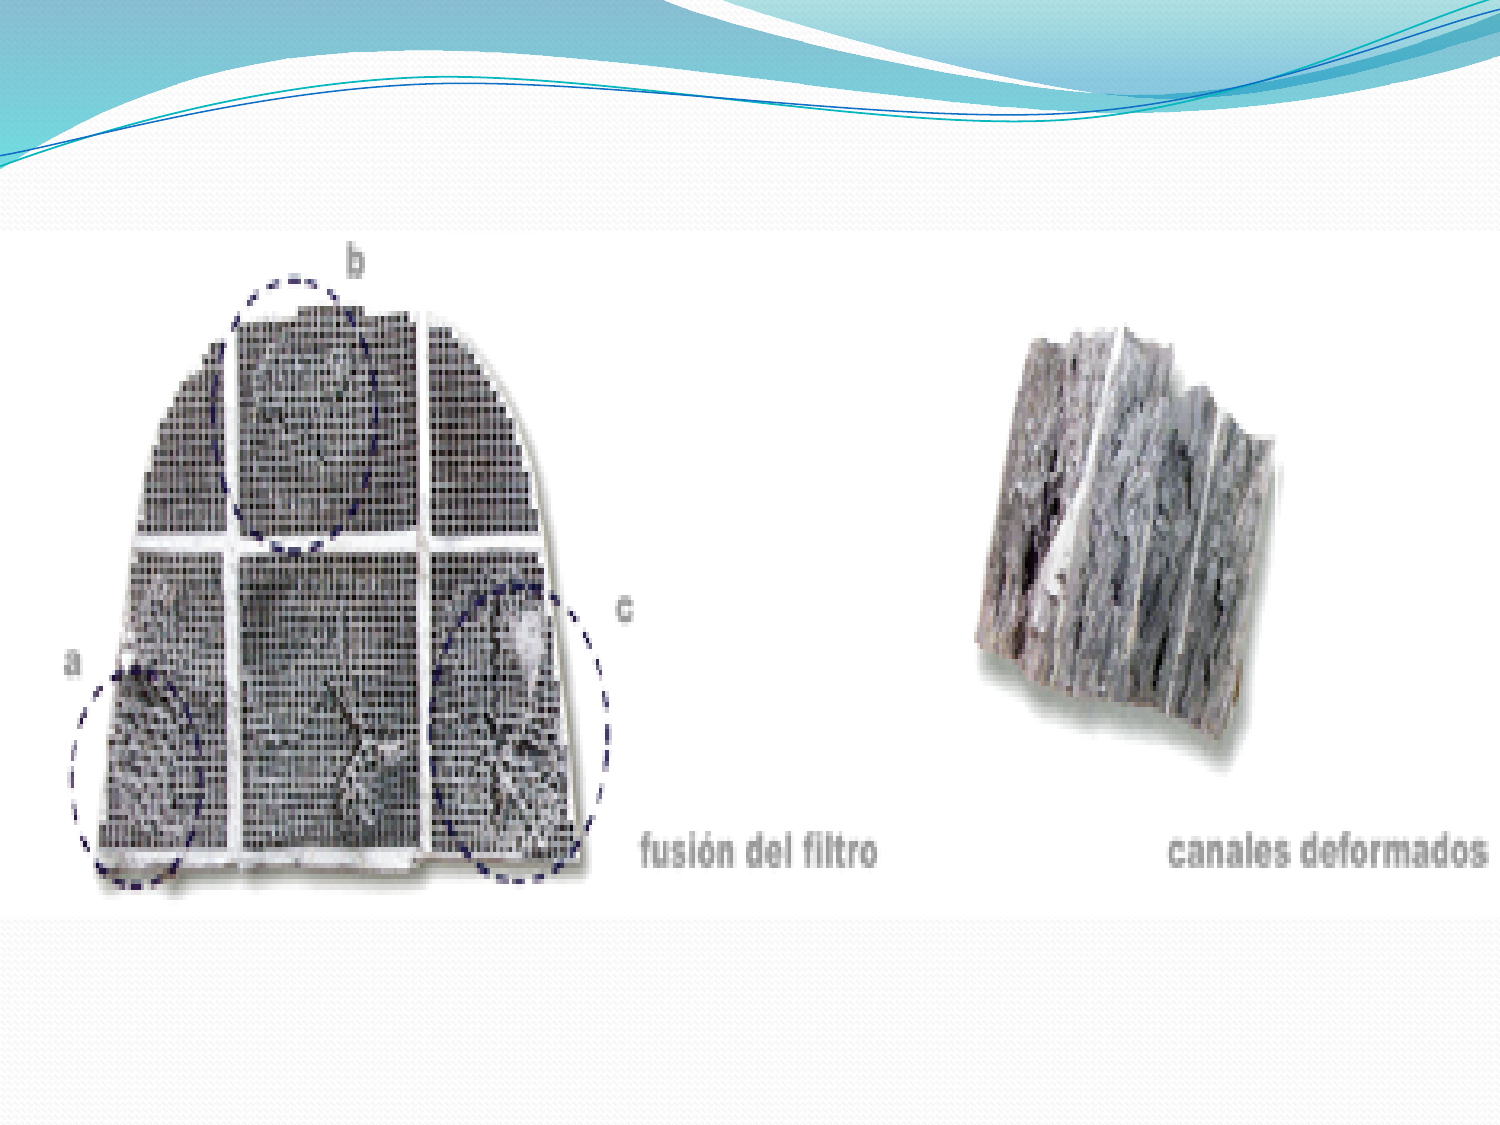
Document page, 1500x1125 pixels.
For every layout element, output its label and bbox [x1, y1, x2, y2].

picture [0, 231, 1500, 918]
